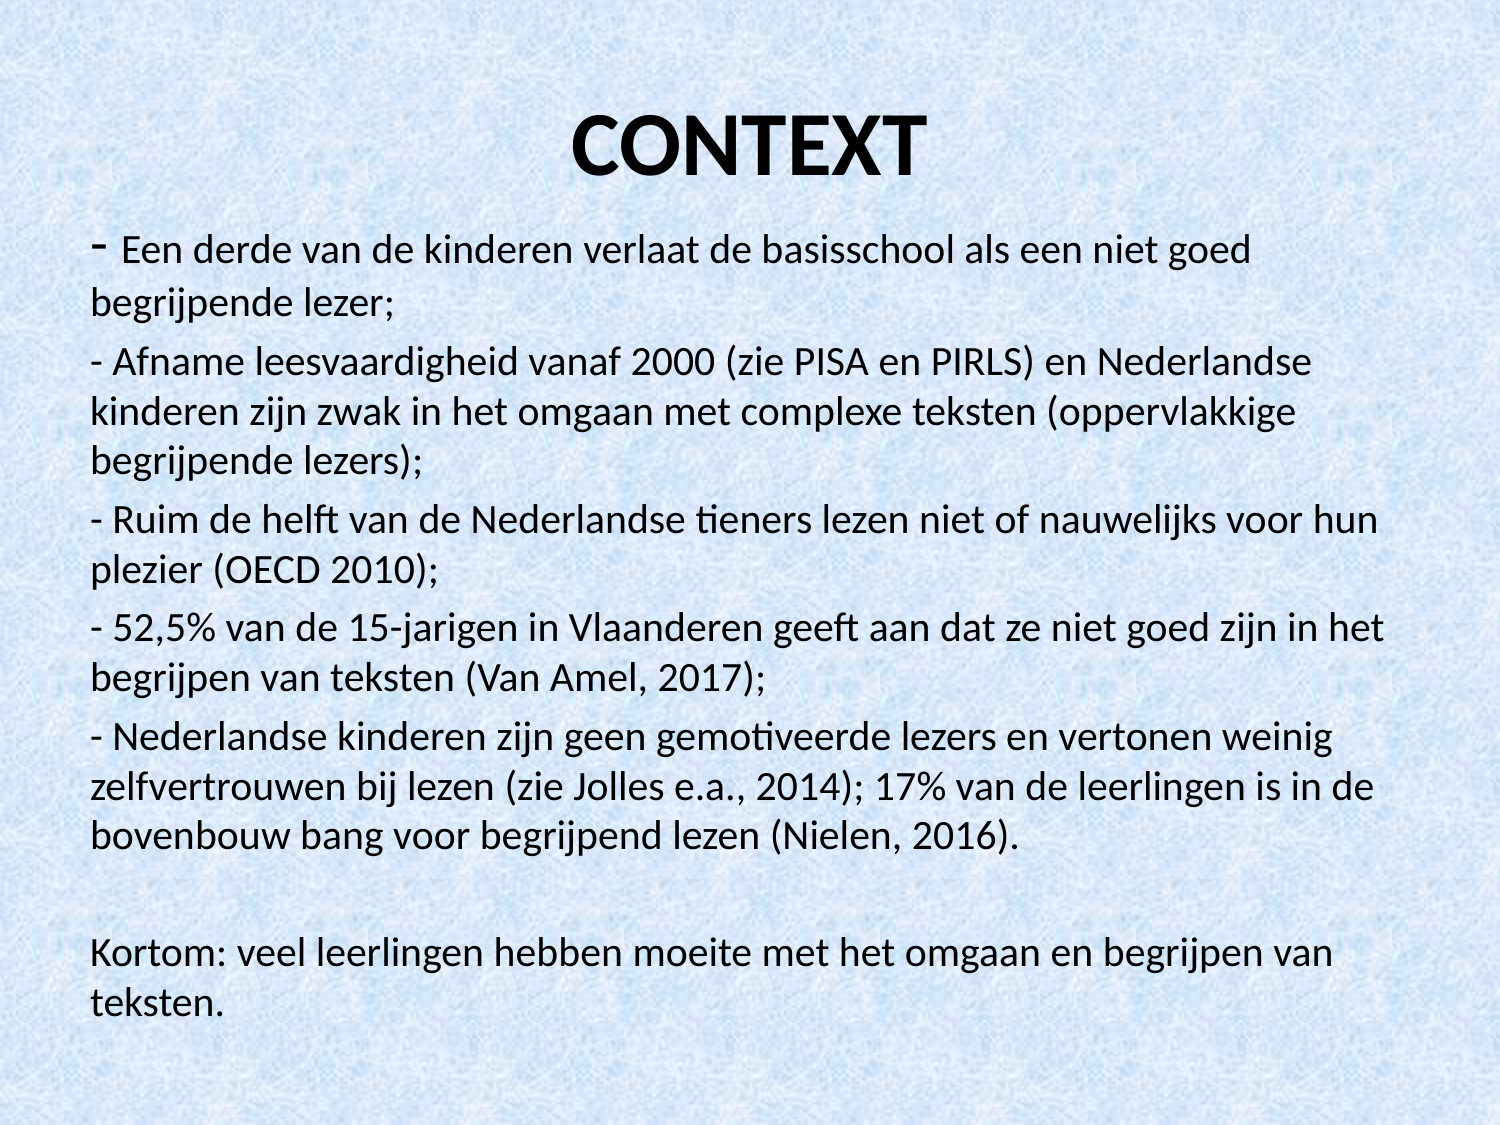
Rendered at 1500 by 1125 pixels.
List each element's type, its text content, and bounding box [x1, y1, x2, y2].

list - Een derde van de kinderen verlaat de basisschool als een niet goed begrijpende lezer; - Afname leesvaardigheid vanaf 2000 (zie PISA en PIRLS) en Nederlandse kinderen zijn zwak in het omgaan met complexe teksten (oppervlakkige begrijpende lezers); - Ruim de helft van de Nederlandse tieners lezen niet of nauwelijks voor hun plezier (OECD 2010); - 52,5% van de 15-jarigen in Vlaanderen geeft aan dat ze niet goed zijn in het begrijpen van teksten (Van Amel, 2017); - Nederlandse kinderen zijn geen gemotiveerde lezers en vertonen weinig zelfvertrouwen bij lezen (zie Jolles e.a., 2014); 17% van de leerlingen is in de bovenbouw bang voor begrijpend lezen (Nielen, 2016). Kortom: veel leerlingen hebben moeite met het omgaan en begrijpen van teksten. [75, 197, 1425, 1005]
picture [0, 0, 1500, 1125]
title CONTEXT [75, 45, 1425, 197]
